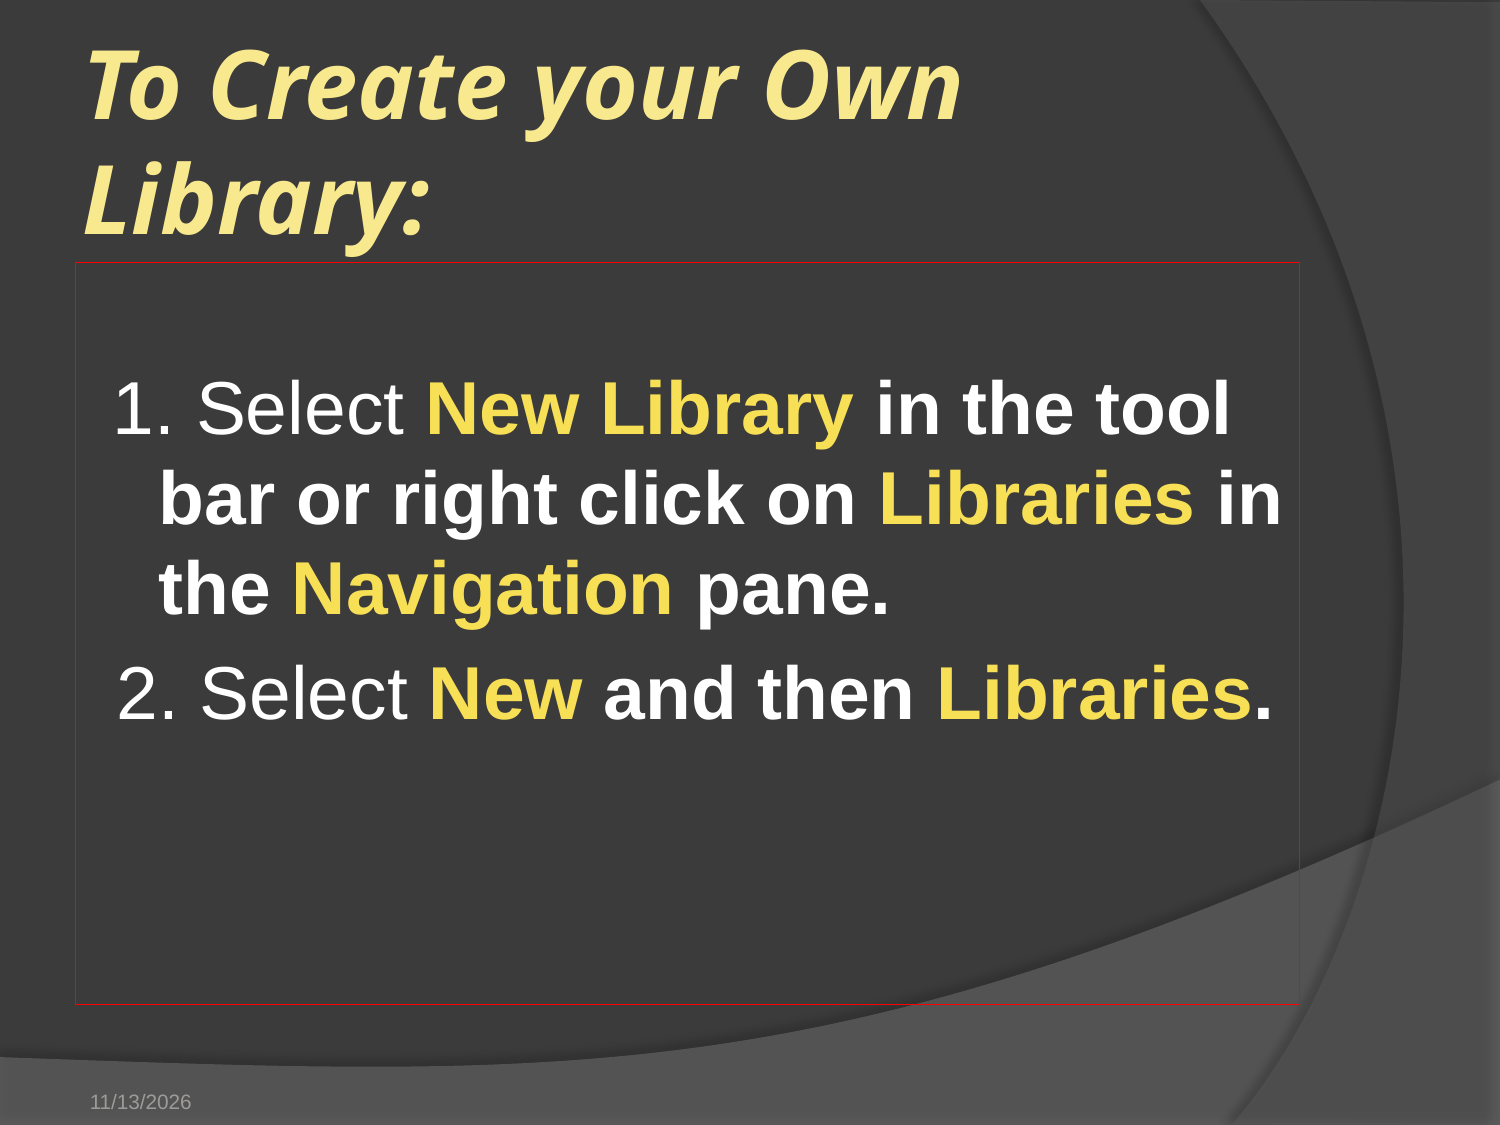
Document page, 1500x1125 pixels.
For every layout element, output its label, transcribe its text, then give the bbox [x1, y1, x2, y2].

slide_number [75, 1053, 425, 1114]
title To Create your Own Library: [75, 45, 1300, 233]
list 1. Select New Library in the tool bar or right click on Libraries in the Navigation pane. 2. Select New and then Libraries. [75, 262, 1300, 1005]
